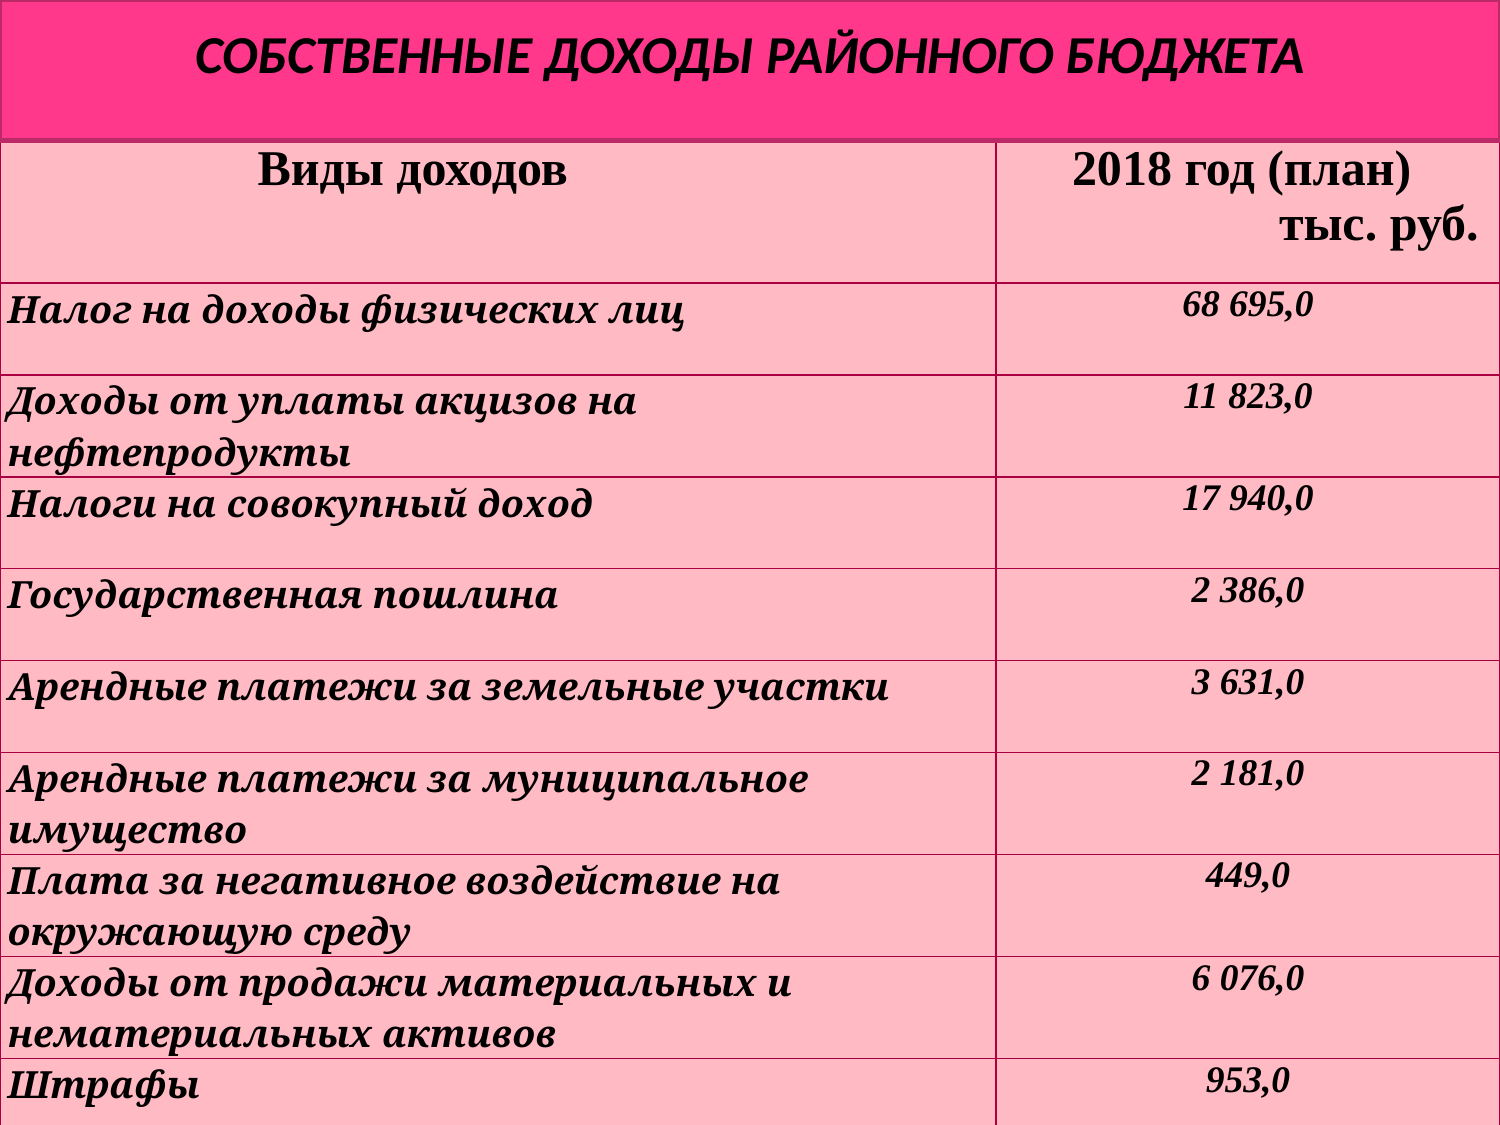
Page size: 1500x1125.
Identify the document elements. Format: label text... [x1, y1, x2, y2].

table_header 2018 год (план) тыс. руб. [997, 143, 1499, 282]
table_cell Штрафы [1, 1059, 995, 1125]
table_cell 2 181,0 [997, 753, 1499, 854]
table_cell Доходы от продажи материальных и нематериальных активов [1, 957, 995, 1058]
table_cell Арендные платежи за земельные участки [1, 661, 995, 752]
table_cell 6 076,0 [997, 957, 1499, 1058]
table_cell 2 386,0 [997, 569, 1499, 660]
table_cell Налог на доходы физических лиц [1, 284, 995, 374]
text_box СОБСТВЕННЫЕ ДОХОДЫ РАЙОННОГО БЮДЖЕТА [0, 0, 1500, 143]
table_cell 953,0 [997, 1059, 1499, 1125]
table_cell Арендные платежи за муниципальное имущество [1, 753, 995, 854]
table_cell 17 940,0 [997, 478, 1499, 568]
table_header Виды доходов [1, 143, 995, 282]
table_cell Плата за негативное воздействие на окружающую среду [1, 855, 995, 956]
table_cell Государственная пошлина [1, 569, 995, 660]
table_cell 449,0 [997, 855, 1499, 956]
table_cell Налоги на совокупный доход [1, 478, 995, 568]
table_cell Доходы от уплаты акцизов на нефтепродукты [1, 376, 995, 476]
table_cell 11 823,0 [997, 376, 1499, 476]
table_cell 68 695,0 [997, 284, 1499, 374]
table_cell 3 631,0 [997, 661, 1499, 752]
